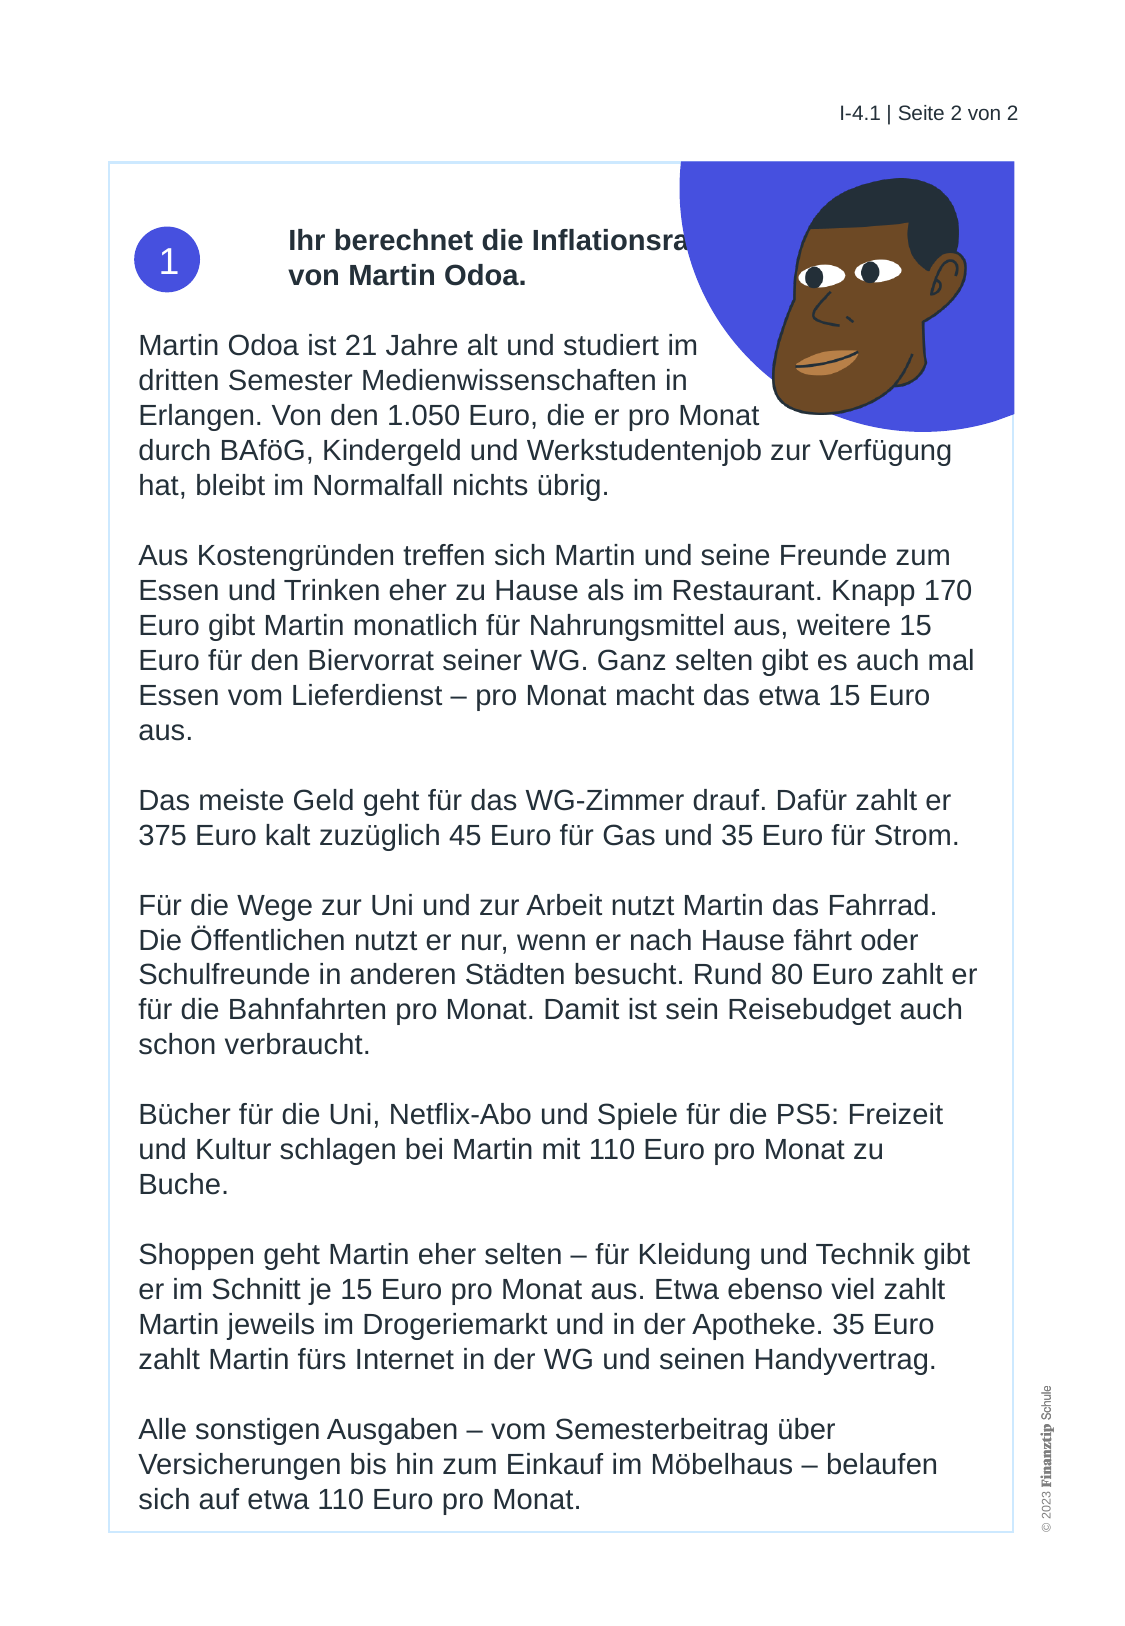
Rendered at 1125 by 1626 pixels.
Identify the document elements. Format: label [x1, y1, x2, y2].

picture [1039, 1386, 1054, 1487]
picture [771, 178, 967, 415]
